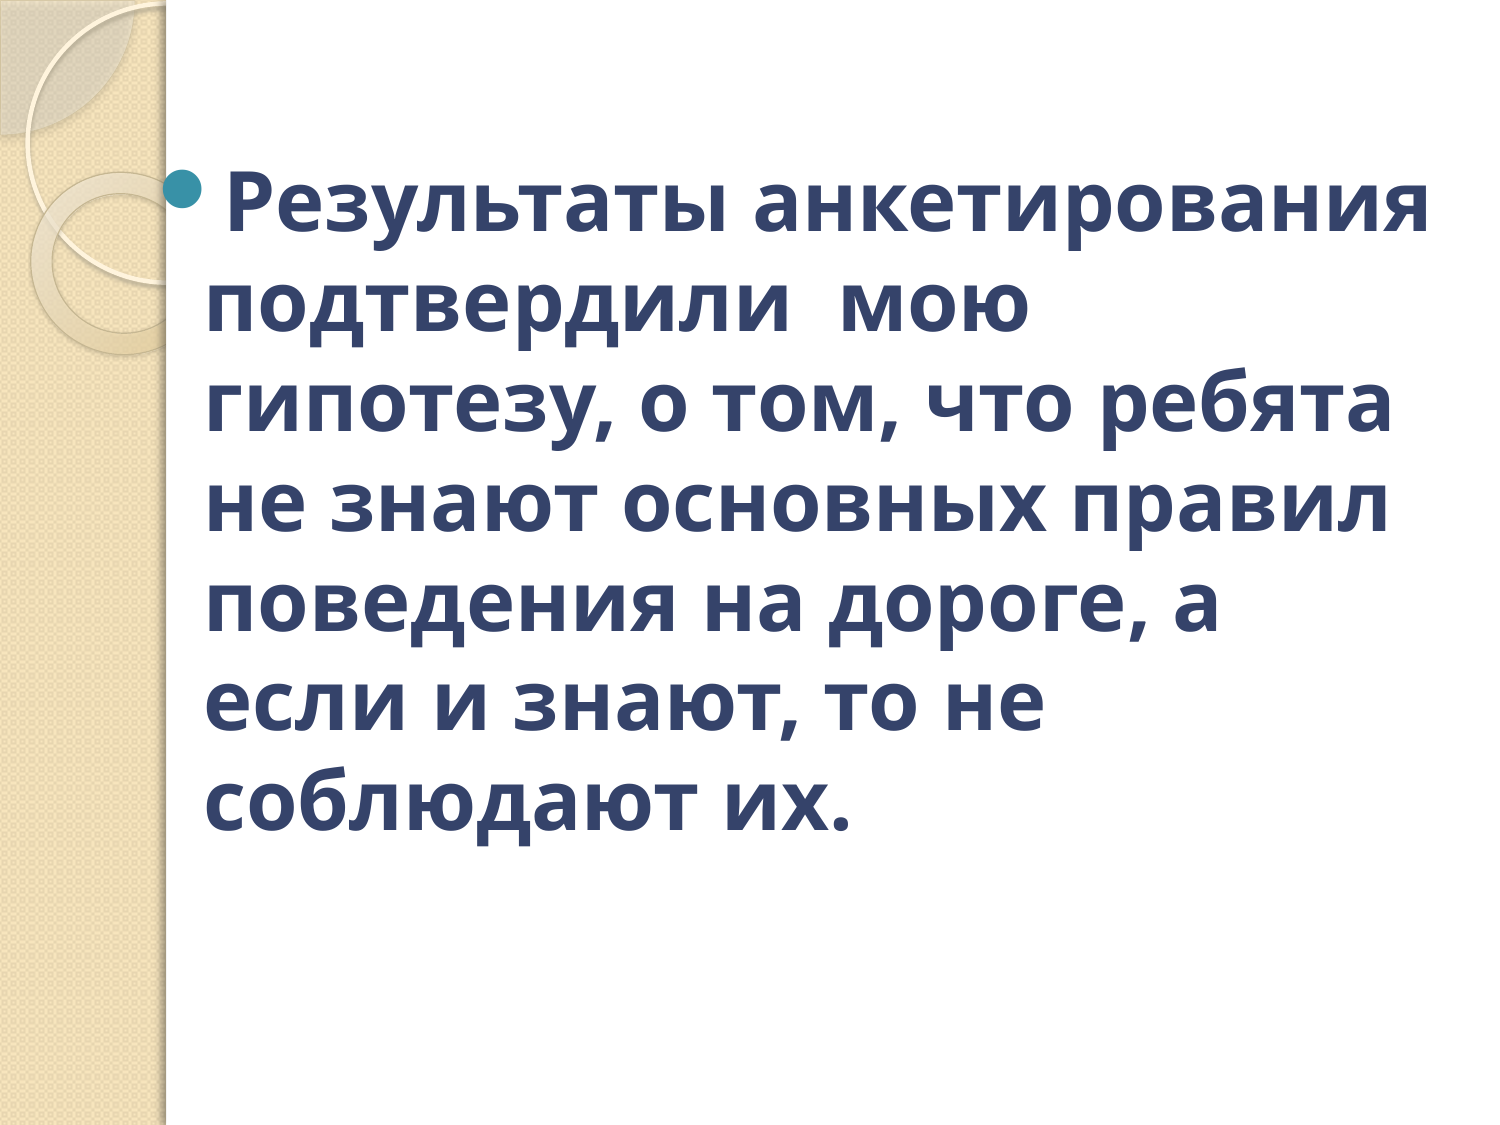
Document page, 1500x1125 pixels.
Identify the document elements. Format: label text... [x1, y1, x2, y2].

list Результаты анкетирования подтвердили мою гипотезу, о том, что ребята не знают основных правил поведения на дороге, а если и знают, то не соблюдают их. [128, 140, 1466, 1025]
